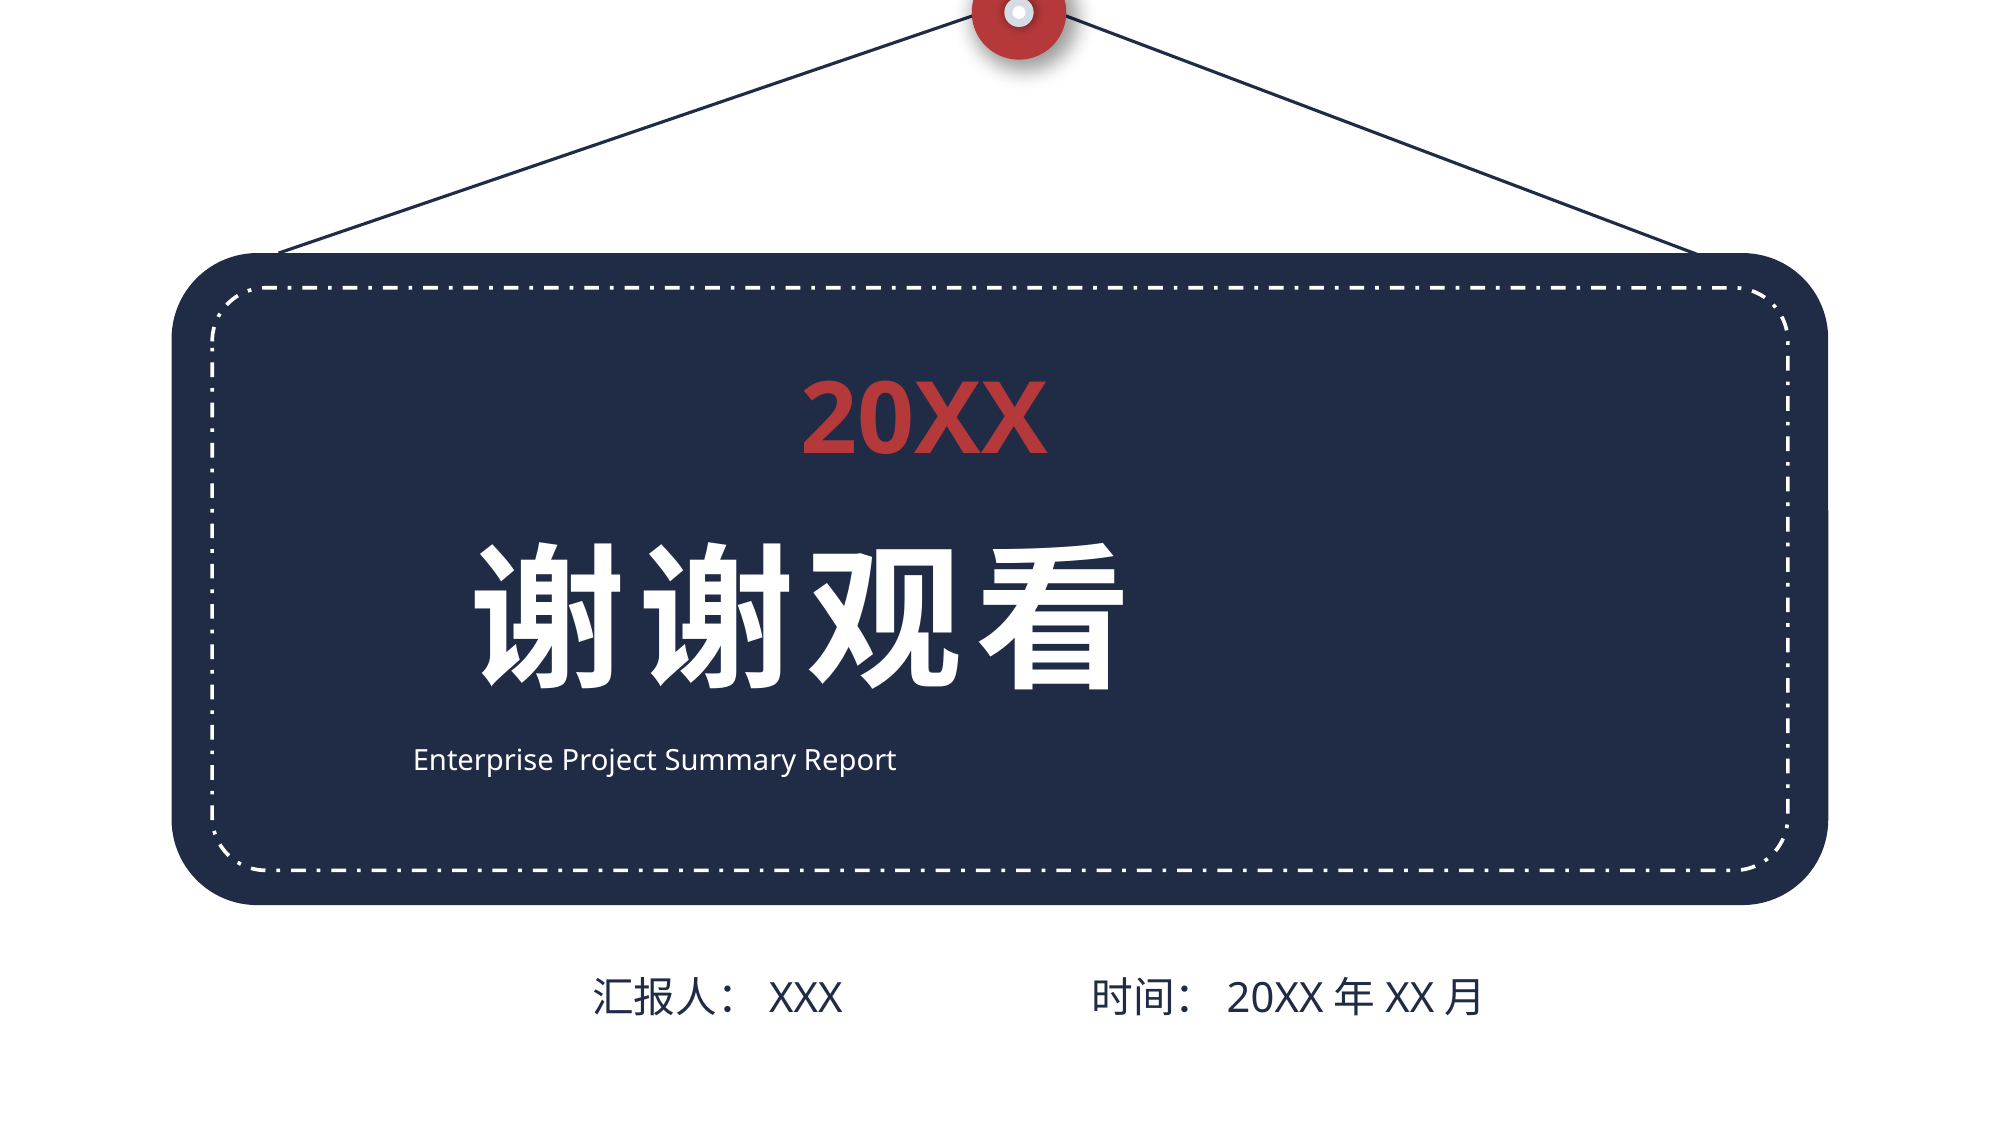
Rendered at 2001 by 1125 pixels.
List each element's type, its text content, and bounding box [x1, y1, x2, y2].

text_box 时间：20XX年XX月 [973, 963, 1604, 1029]
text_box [971, 0, 1067, 60]
text_box 汇报人：XXX [510, 963, 925, 1029]
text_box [171, 253, 1829, 906]
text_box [278, 0, 1020, 254]
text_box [1023, 0, 1698, 255]
